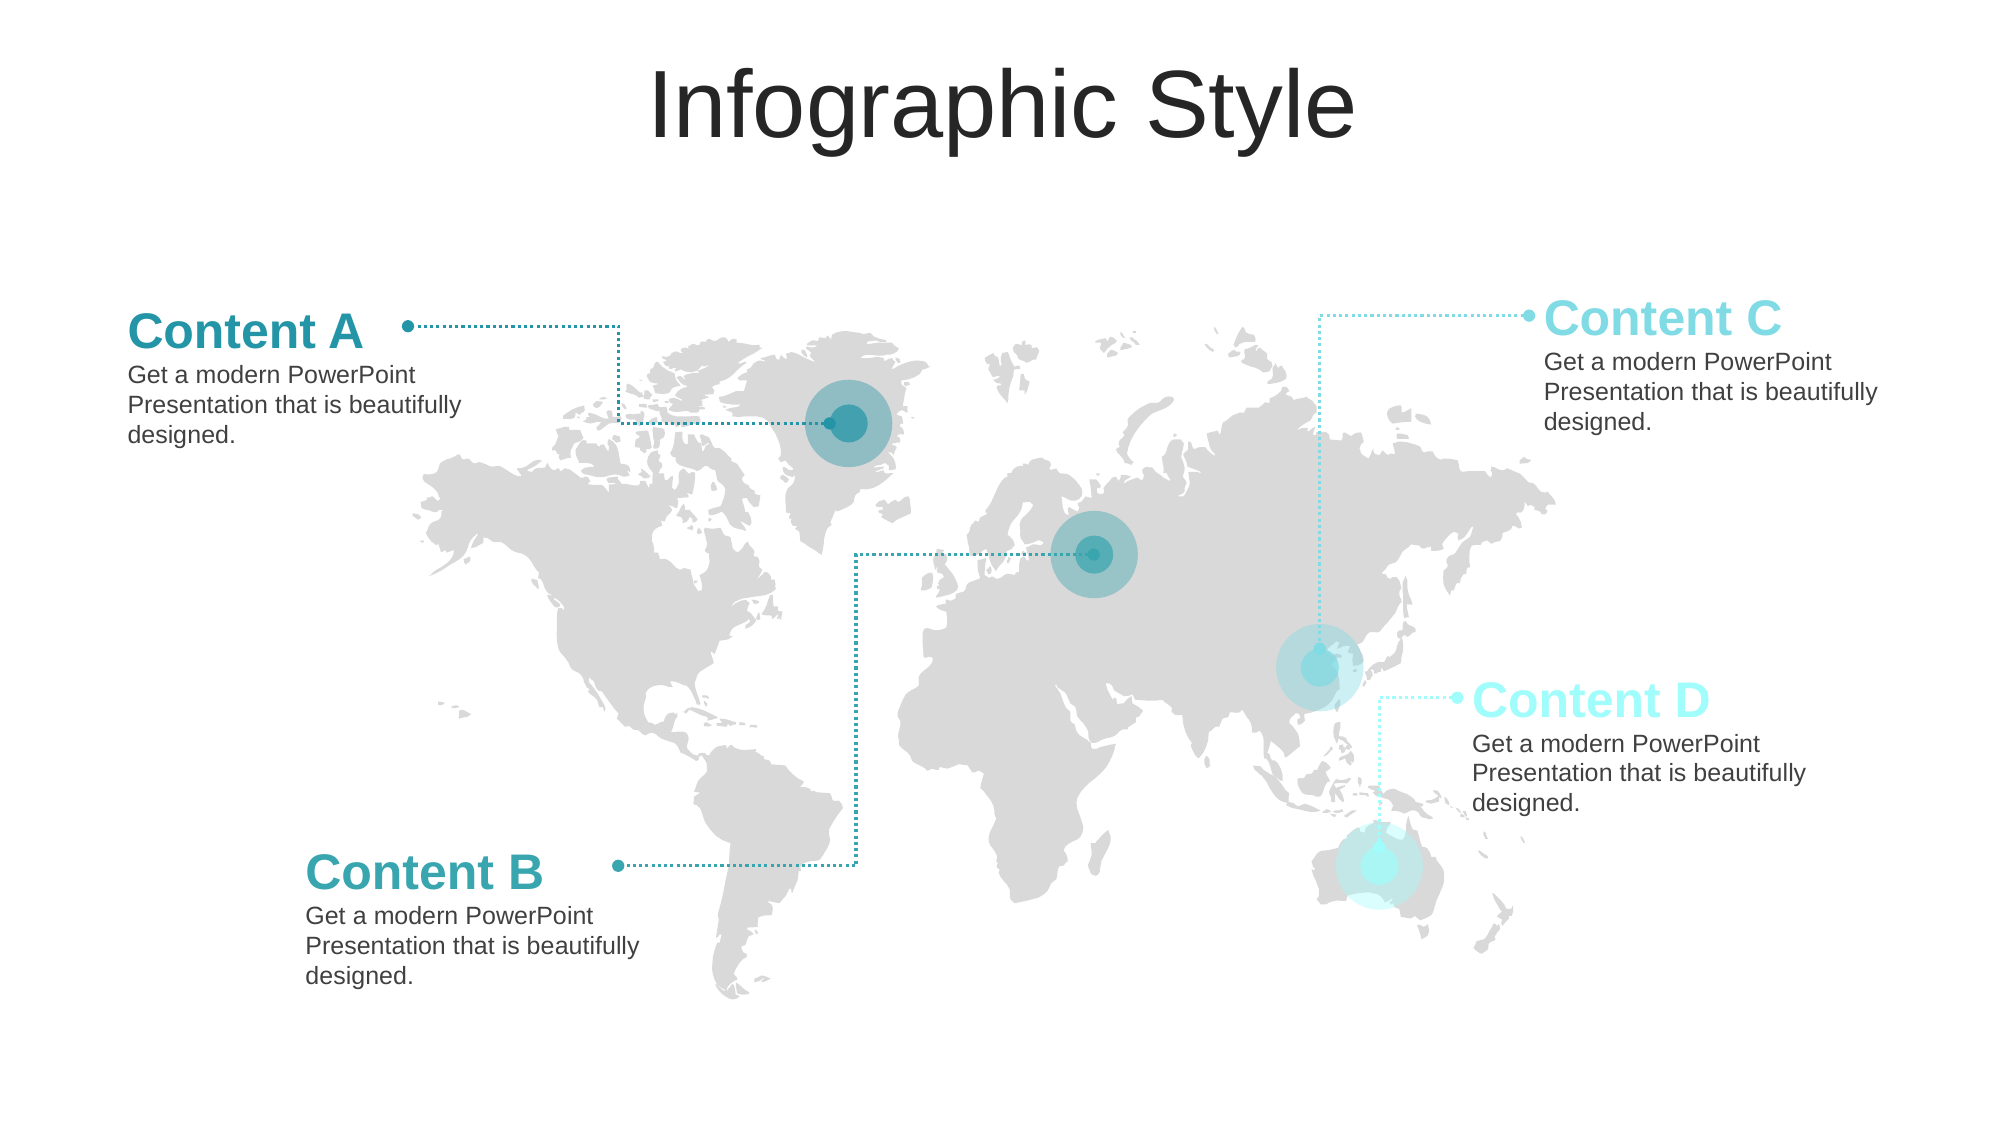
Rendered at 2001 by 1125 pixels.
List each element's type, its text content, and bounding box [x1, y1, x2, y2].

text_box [1276, 623, 1364, 712]
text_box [1335, 822, 1423, 910]
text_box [804, 379, 893, 468]
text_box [408, 326, 830, 424]
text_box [1457, 659, 1871, 826]
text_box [1379, 697, 1458, 847]
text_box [1050, 510, 1138, 599]
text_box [1529, 277, 1943, 444]
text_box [112, 290, 527, 457]
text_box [290, 831, 704, 998]
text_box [412, 326, 1556, 1000]
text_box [1319, 315, 1530, 649]
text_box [618, 554, 1094, 866]
list Infographic Style [53, 47, 1952, 166]
